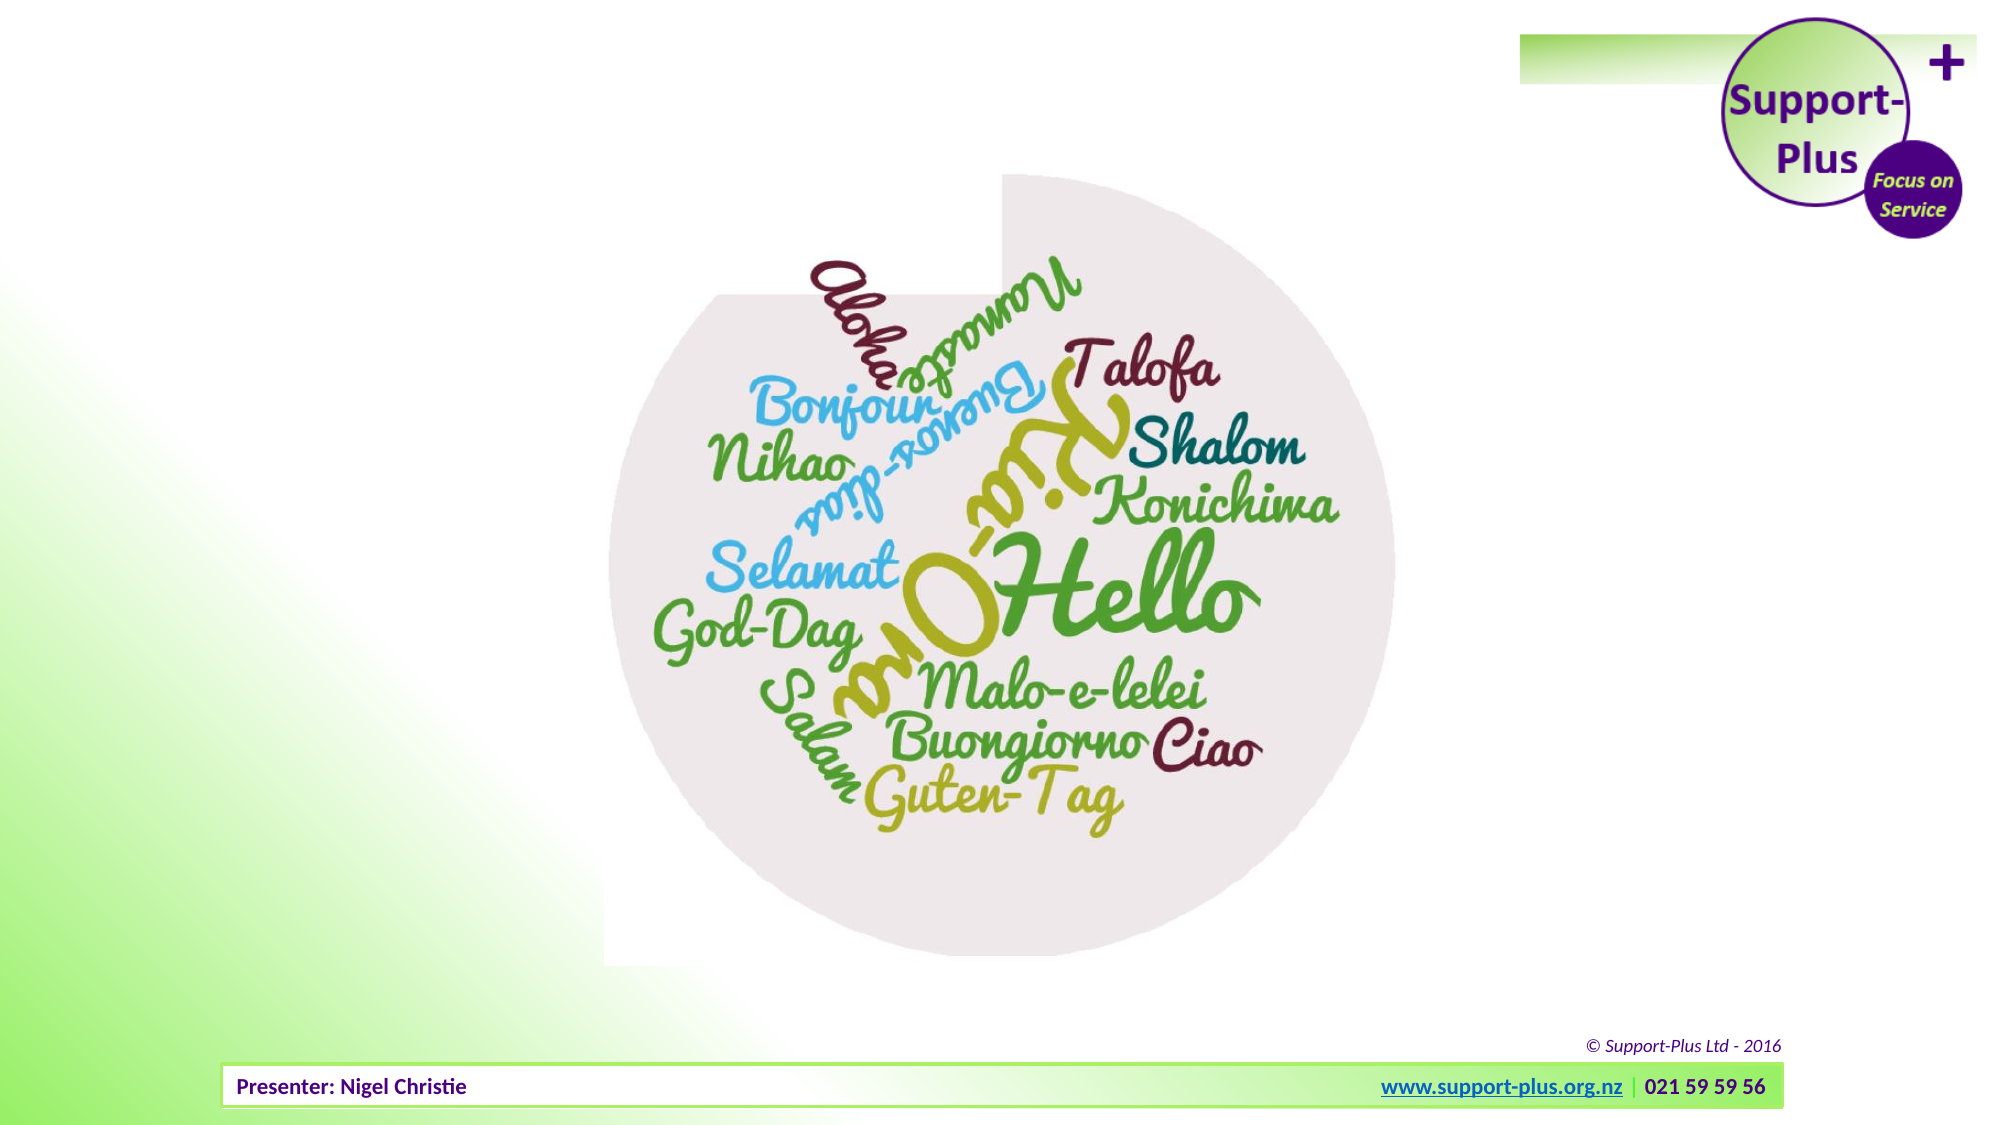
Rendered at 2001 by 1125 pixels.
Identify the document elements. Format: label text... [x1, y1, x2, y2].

picture [604, 161, 1401, 966]
picture [1514, 15, 1983, 246]
text_box Presenter: Nigel Christie www.support-plus.org.nz | 021 59 59 56 [221, 1063, 1783, 1107]
text_box © Support-Plus Ltd - 2016 [1570, 1026, 1819, 1064]
